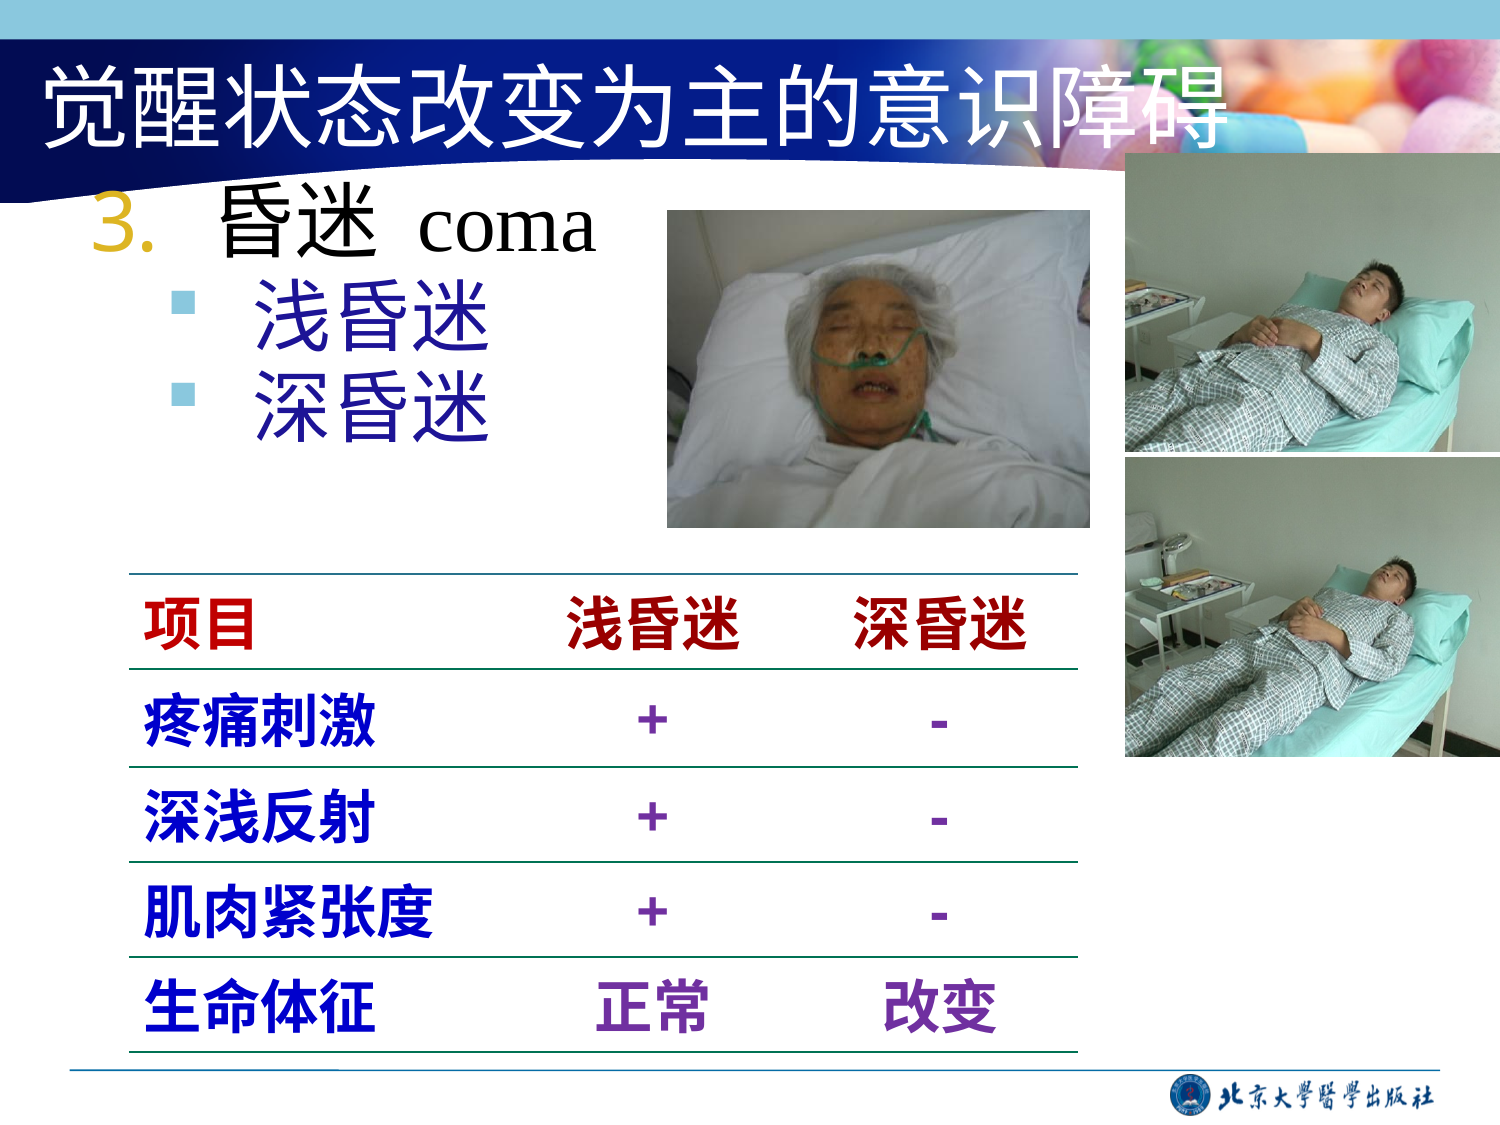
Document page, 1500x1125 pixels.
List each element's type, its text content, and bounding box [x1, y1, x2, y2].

table_cell 改变 [802, 958, 1078, 1051]
table_cell - [802, 768, 1078, 861]
table_cell + [504, 670, 802, 766]
table_cell + [504, 768, 802, 861]
table_header 项目 [129, 575, 504, 668]
table_cell - [802, 863, 1078, 956]
table_cell 疼痛刺激 [129, 670, 504, 766]
picture [1170, 1074, 1436, 1118]
table_header 深昏迷 [802, 575, 1078, 668]
table_cell + [504, 863, 802, 956]
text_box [1124, 152, 1500, 453]
table_cell 正常 [504, 958, 802, 1051]
table_cell 深浅反射 [129, 768, 504, 861]
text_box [1124, 456, 1500, 758]
table_cell - [802, 670, 1078, 766]
picture [667, 210, 1091, 528]
table_cell 生命体征 [129, 958, 504, 1051]
table_cell 肌肉紧张度 [129, 863, 504, 956]
title 觉醒状态改变为主的意识障碍 [23, 58, 1349, 152]
picture [0, 40, 1500, 203]
table_header 浅昏迷 [504, 575, 802, 668]
list 昏迷 coma 浅昏迷 深昏迷 [74, 160, 1121, 633]
